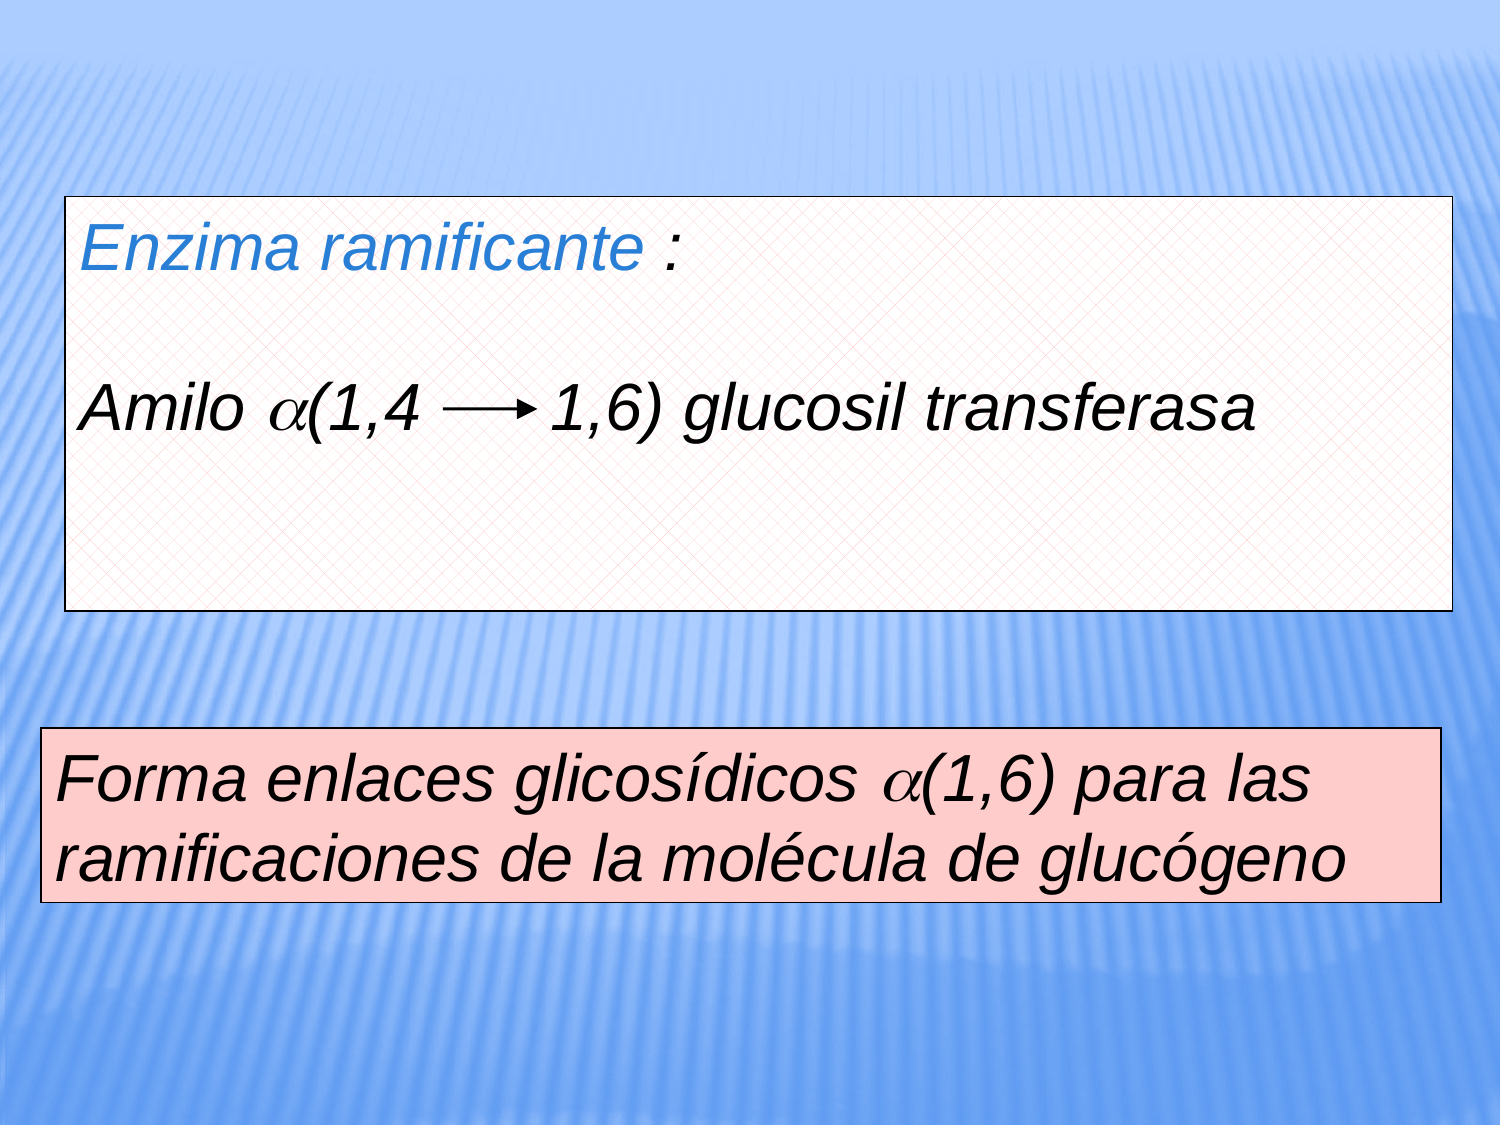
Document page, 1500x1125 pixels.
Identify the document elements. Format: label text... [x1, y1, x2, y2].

text_box [442, 398, 538, 420]
text_box Forma enlaces glicosídicos a(1,6) para las ramificaciones de la molécula de glucógeno [41, 727, 1442, 903]
text_box Enzima ramificante : Amilo a(1,4 1,6) glucosil transferasa [64, 196, 1453, 611]
